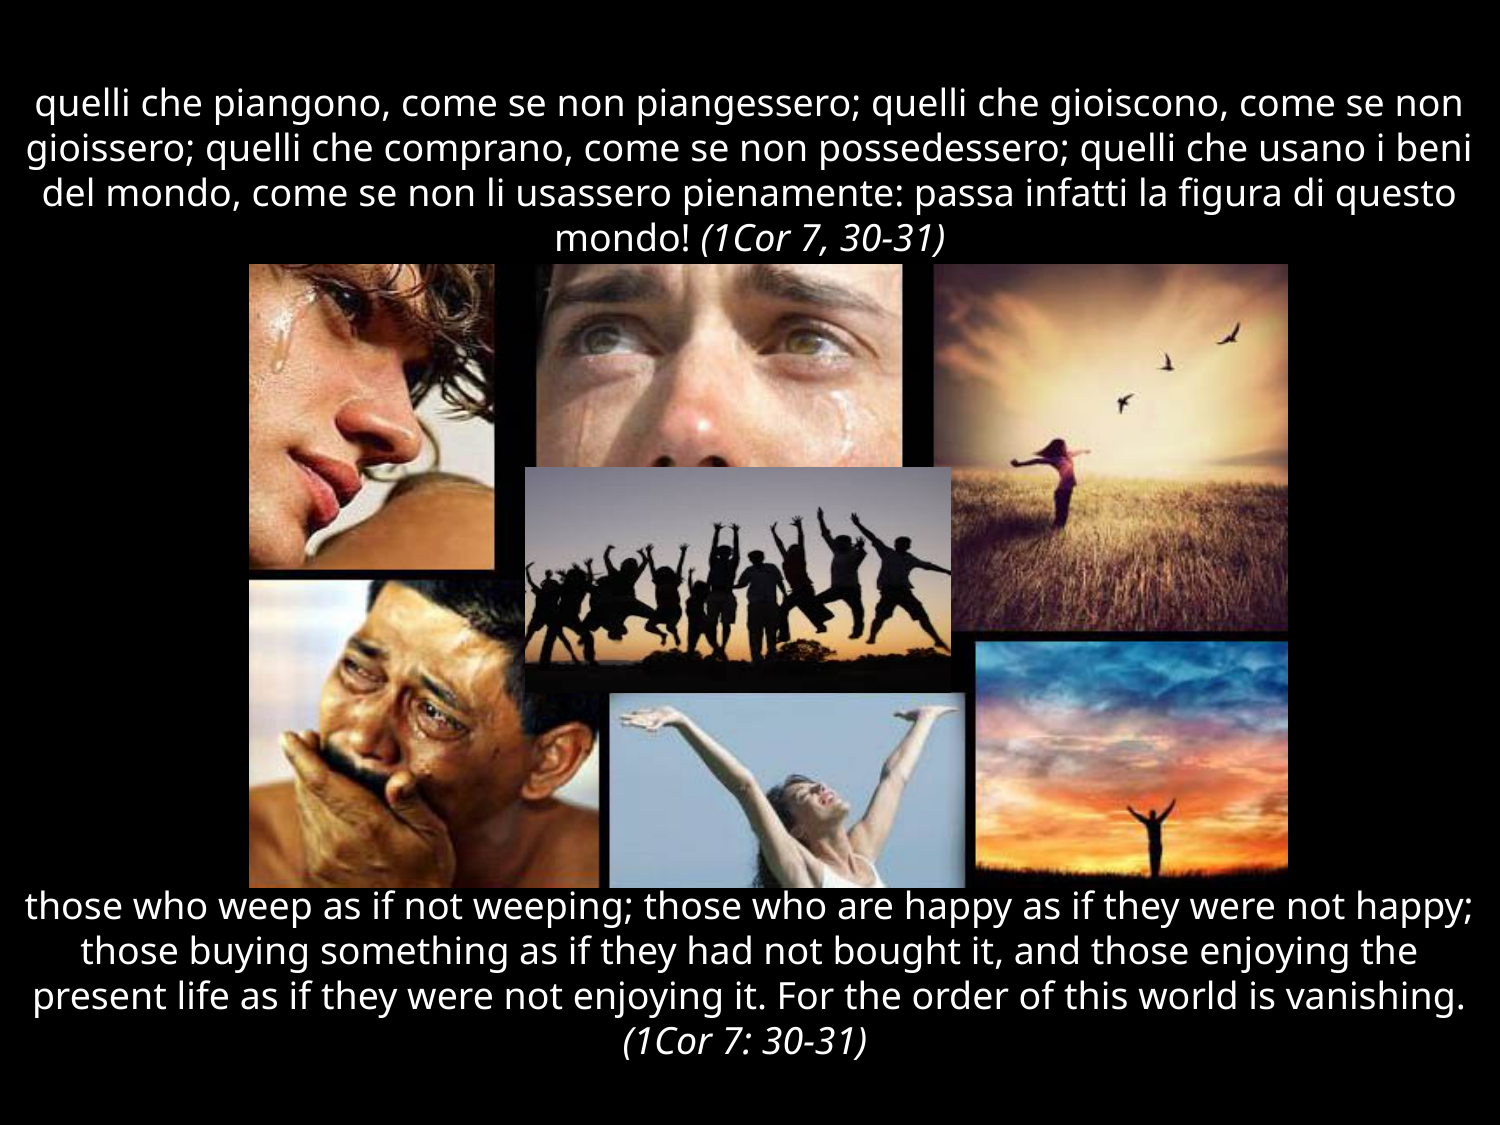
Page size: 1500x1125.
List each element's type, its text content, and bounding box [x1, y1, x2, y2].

title quelli che piangono, come se non piangessero; quelli che gioiscono, come se non gioissero; quelli che comprano, come se non possedessero; quelli che usano i beni del mondo, come se non li usassero pienamente: passa infatti la figura di questo mondo! (1Cor 7, 30-31) [0, 99, 1500, 238]
text_box those who weep as if not weeping; those who are happy as if they were not happy; those buying something as if they had not bought it, and those enjoying the present life as if they were not enjoying it. For the order of this world is vanishing. (1Cor 7: 30-31) [0, 874, 1500, 1070]
picture [249, 264, 1288, 888]
